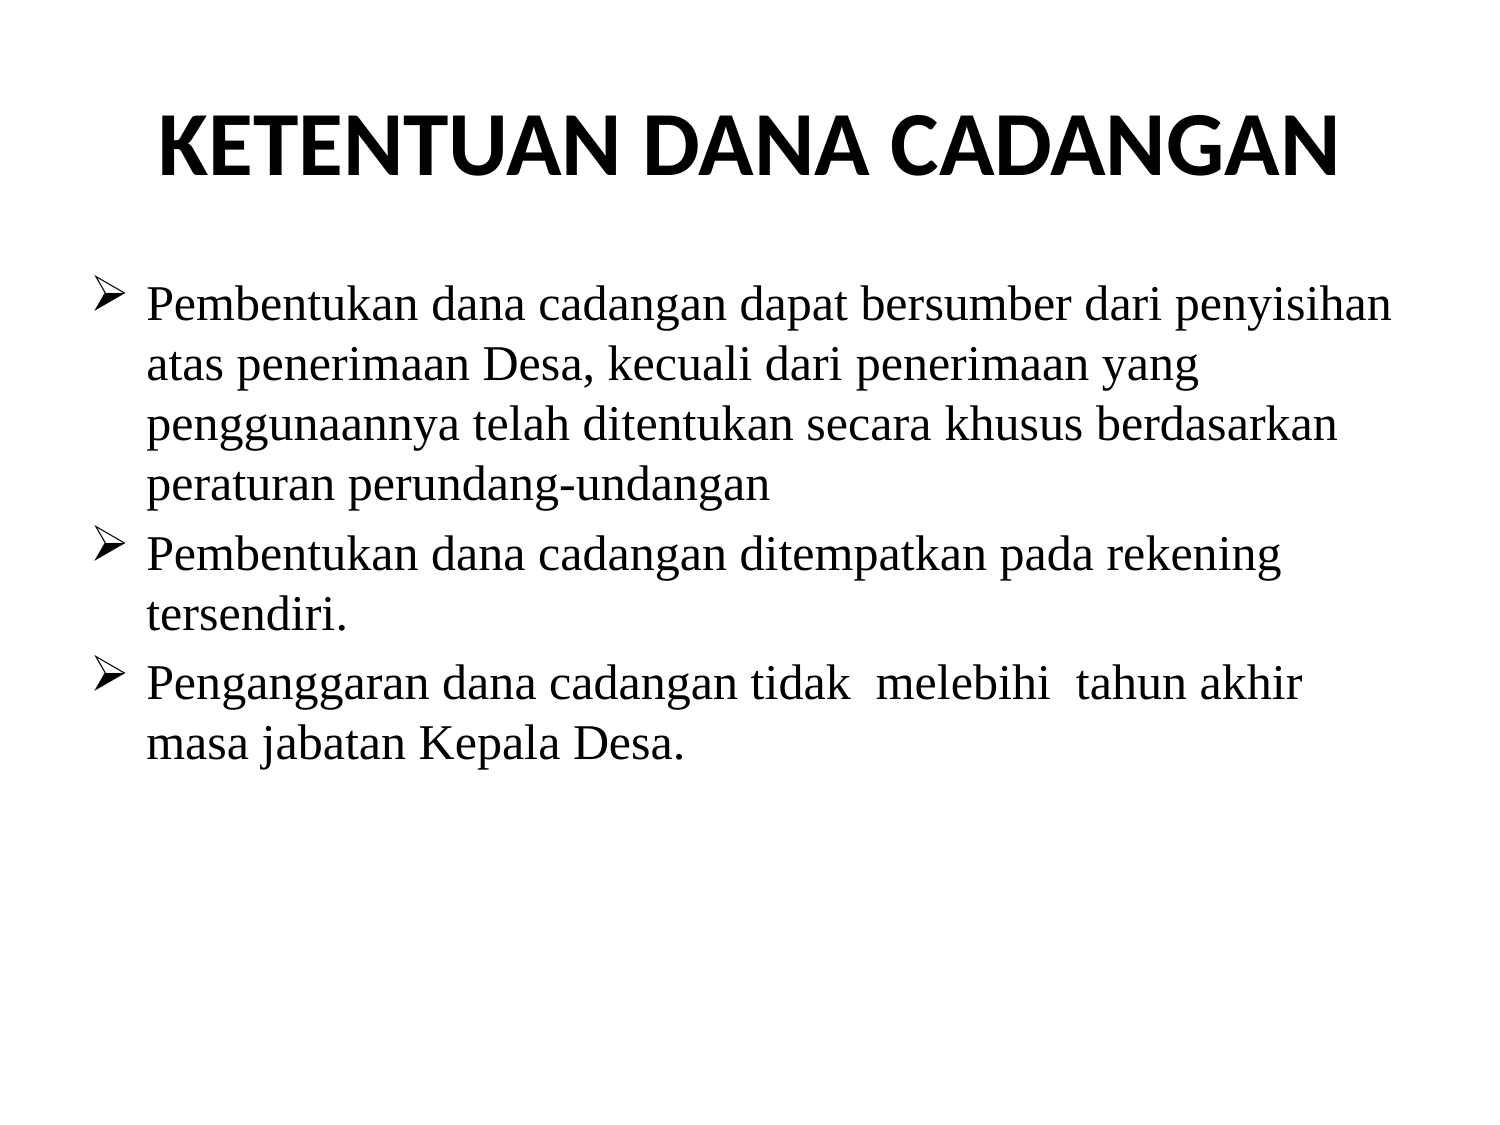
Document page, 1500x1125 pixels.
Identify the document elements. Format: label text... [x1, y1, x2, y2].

title KETENTUAN DANA CADANGAN [75, 45, 1425, 233]
list Pembentukan dana cadangan dapat bersumber dari penyisihan atas penerimaan Desa, kecuali dari penerimaan yang penggunaannya telah ditentukan secara khusus berdasarkan peraturan perundang-undangan Pembentukan dana cadangan ditempatkan pada rekening tersendiri. Penganggaran dana cadangan tidak melebihi tahun akhir masa jabatan Kepala Desa. [75, 262, 1425, 1005]
